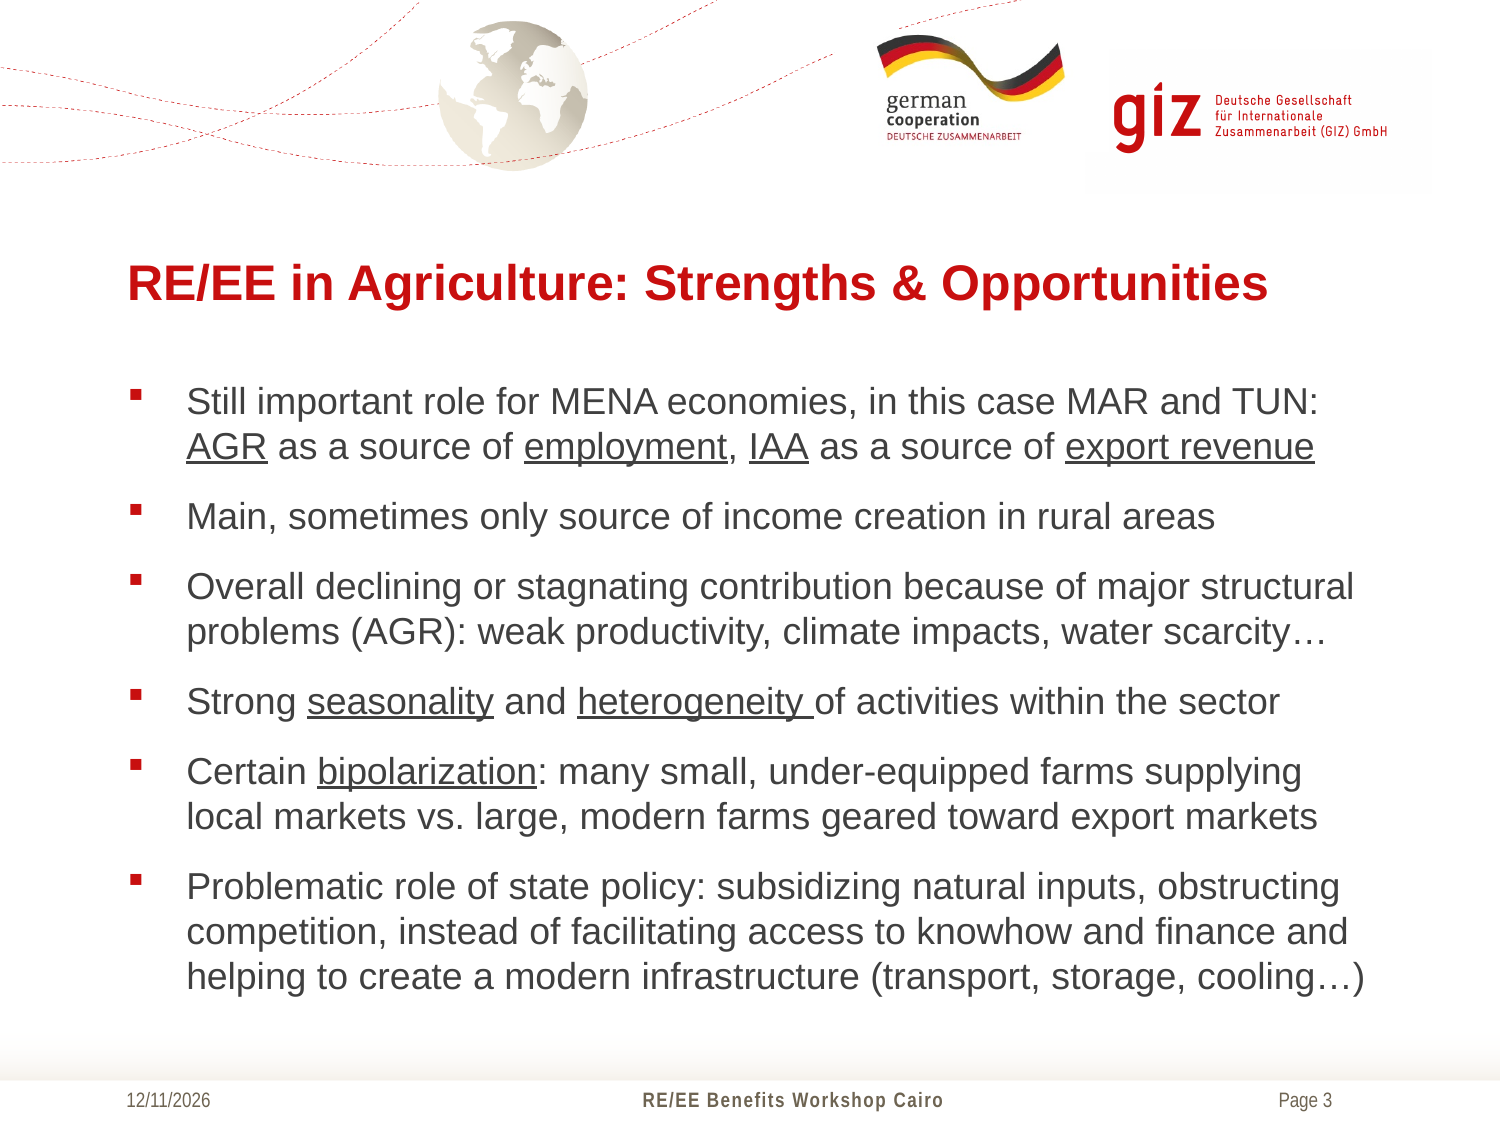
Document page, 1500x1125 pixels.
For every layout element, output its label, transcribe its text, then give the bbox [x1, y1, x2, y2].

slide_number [111, 1079, 325, 1121]
footer RE/EE Benefits Workshop Cairo [325, 1079, 1265, 1121]
picture [0, 959, 1500, 1081]
picture [0, 0, 1500, 194]
title RE/EE in Agriculture: Strengths & Opportunities [111, 243, 1389, 345]
list Still important role for MENA economies, in this case MAR and TUN: AGR as a source of employment, IAA as a source of export revenue Main, sometimes only source of income creation in rural areas Overall declining or stagnating contribution because of major structural problems (AGR): weak productivity, climate impacts, water scarcity… Strong seasonality and heterogeneity of activities within the sector Certain bipolarization: many small, under-equipped farms supplying local markets vs. large, modern farms geared toward export markets Problematic role of state policy: subsidizing natural inputs, obstructing competition, instead of facilitating access to knowhow and finance and helping to create a modern infrastructure (transport, storage, cooling…) [111, 369, 1389, 1031]
